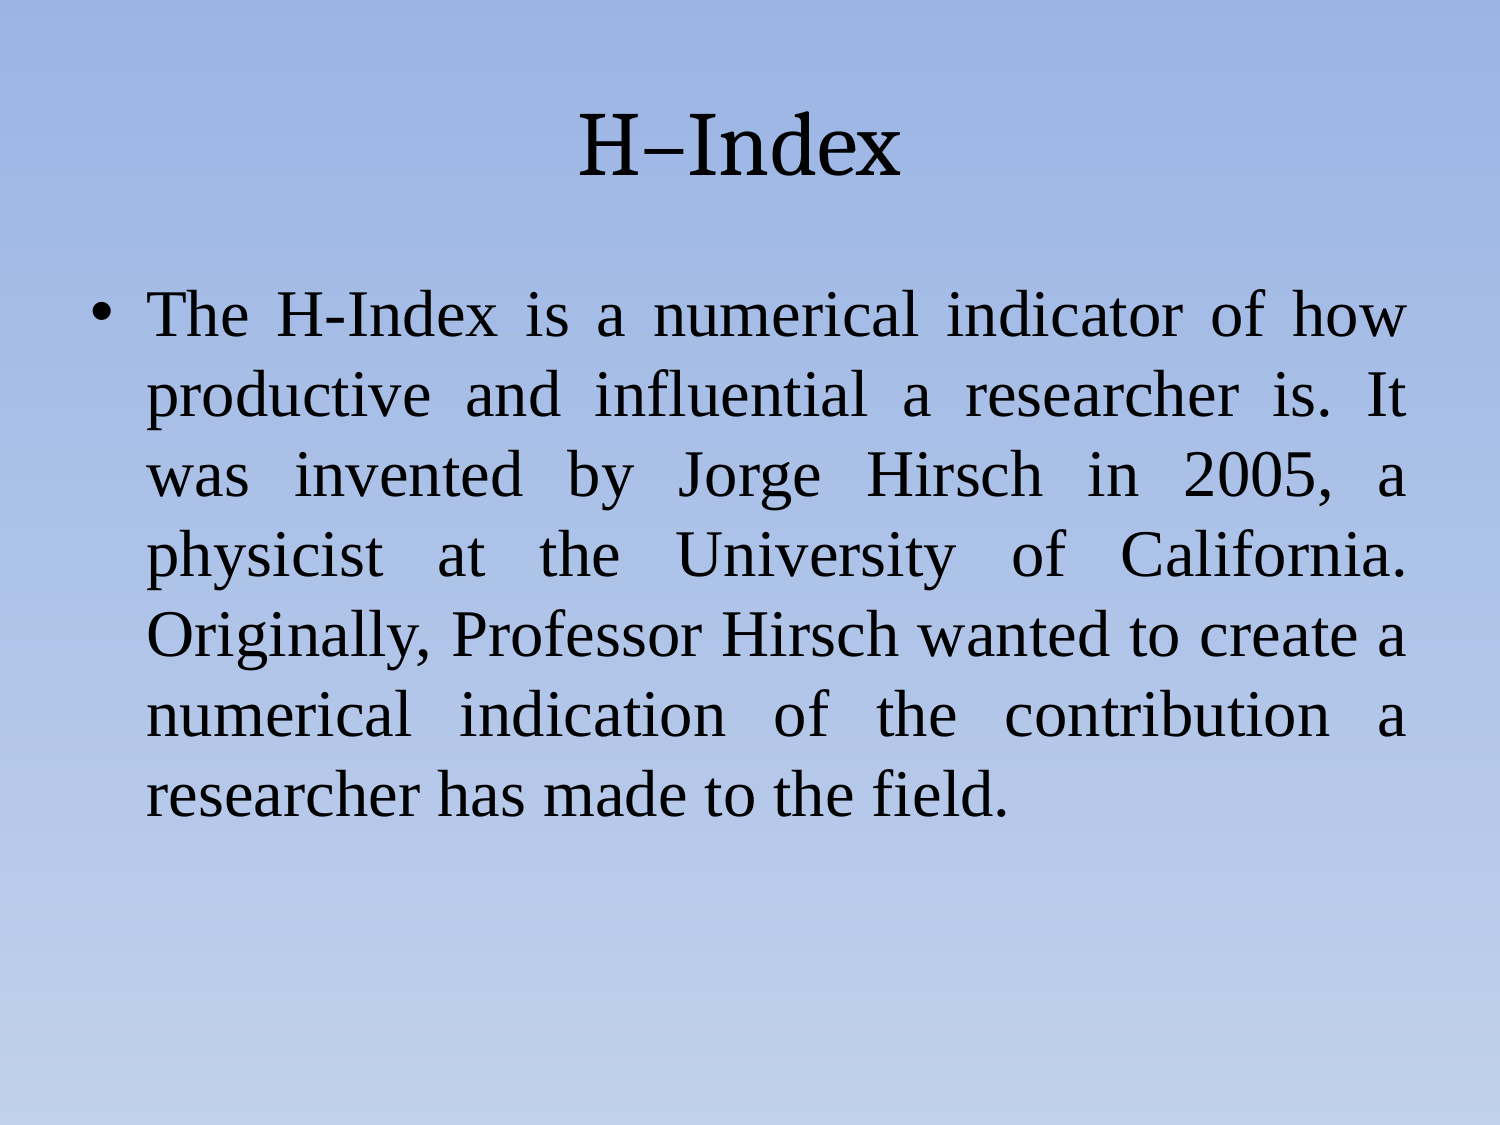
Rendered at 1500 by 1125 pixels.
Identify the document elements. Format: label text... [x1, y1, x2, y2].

title H–Index [75, 45, 1425, 233]
list The H-Index is a numerical indicator of how productive and influential a researcher is. It was invented by Jorge Hirsch in 2005, a physicist at the University of California. Originally, Professor Hirsch wanted to create a numerical indication of the contribution a researcher has made to the field. [75, 262, 1425, 1005]
